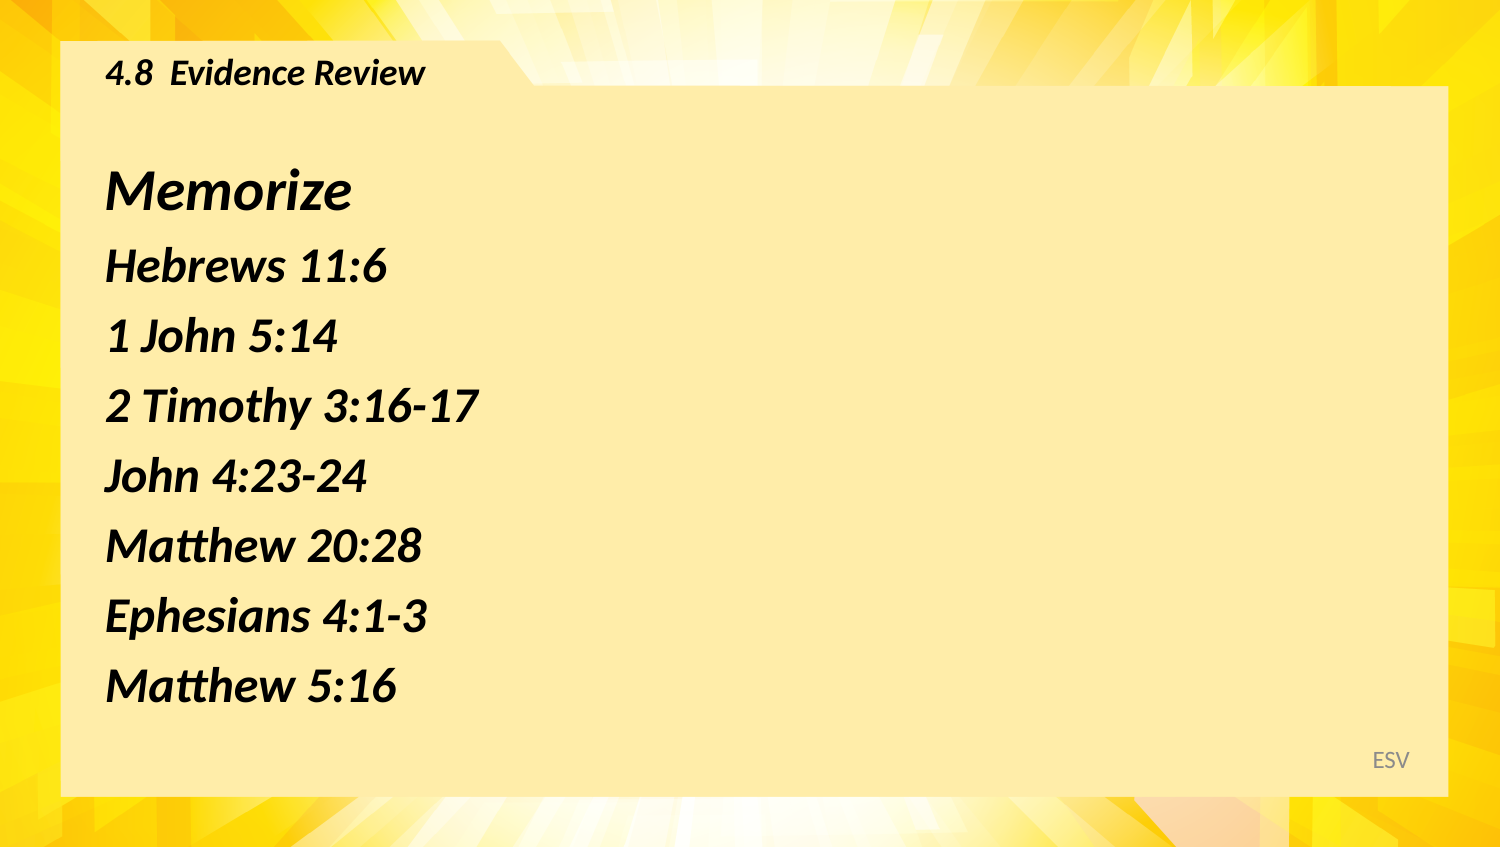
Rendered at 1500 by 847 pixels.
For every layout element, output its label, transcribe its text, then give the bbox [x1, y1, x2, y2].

list Memorize Hebrews 11:6 1 John 5:14 2 Timothy 3:16-17 John 4:23-24 Matthew 20:28 Ephesians 4:1-3 Matthew 5:16 [89, 141, 1403, 722]
picture [0, 0, 1500, 847]
title 4.8 Evidence Review [89, 33, 1420, 108]
footer ESV [950, 736, 1425, 782]
